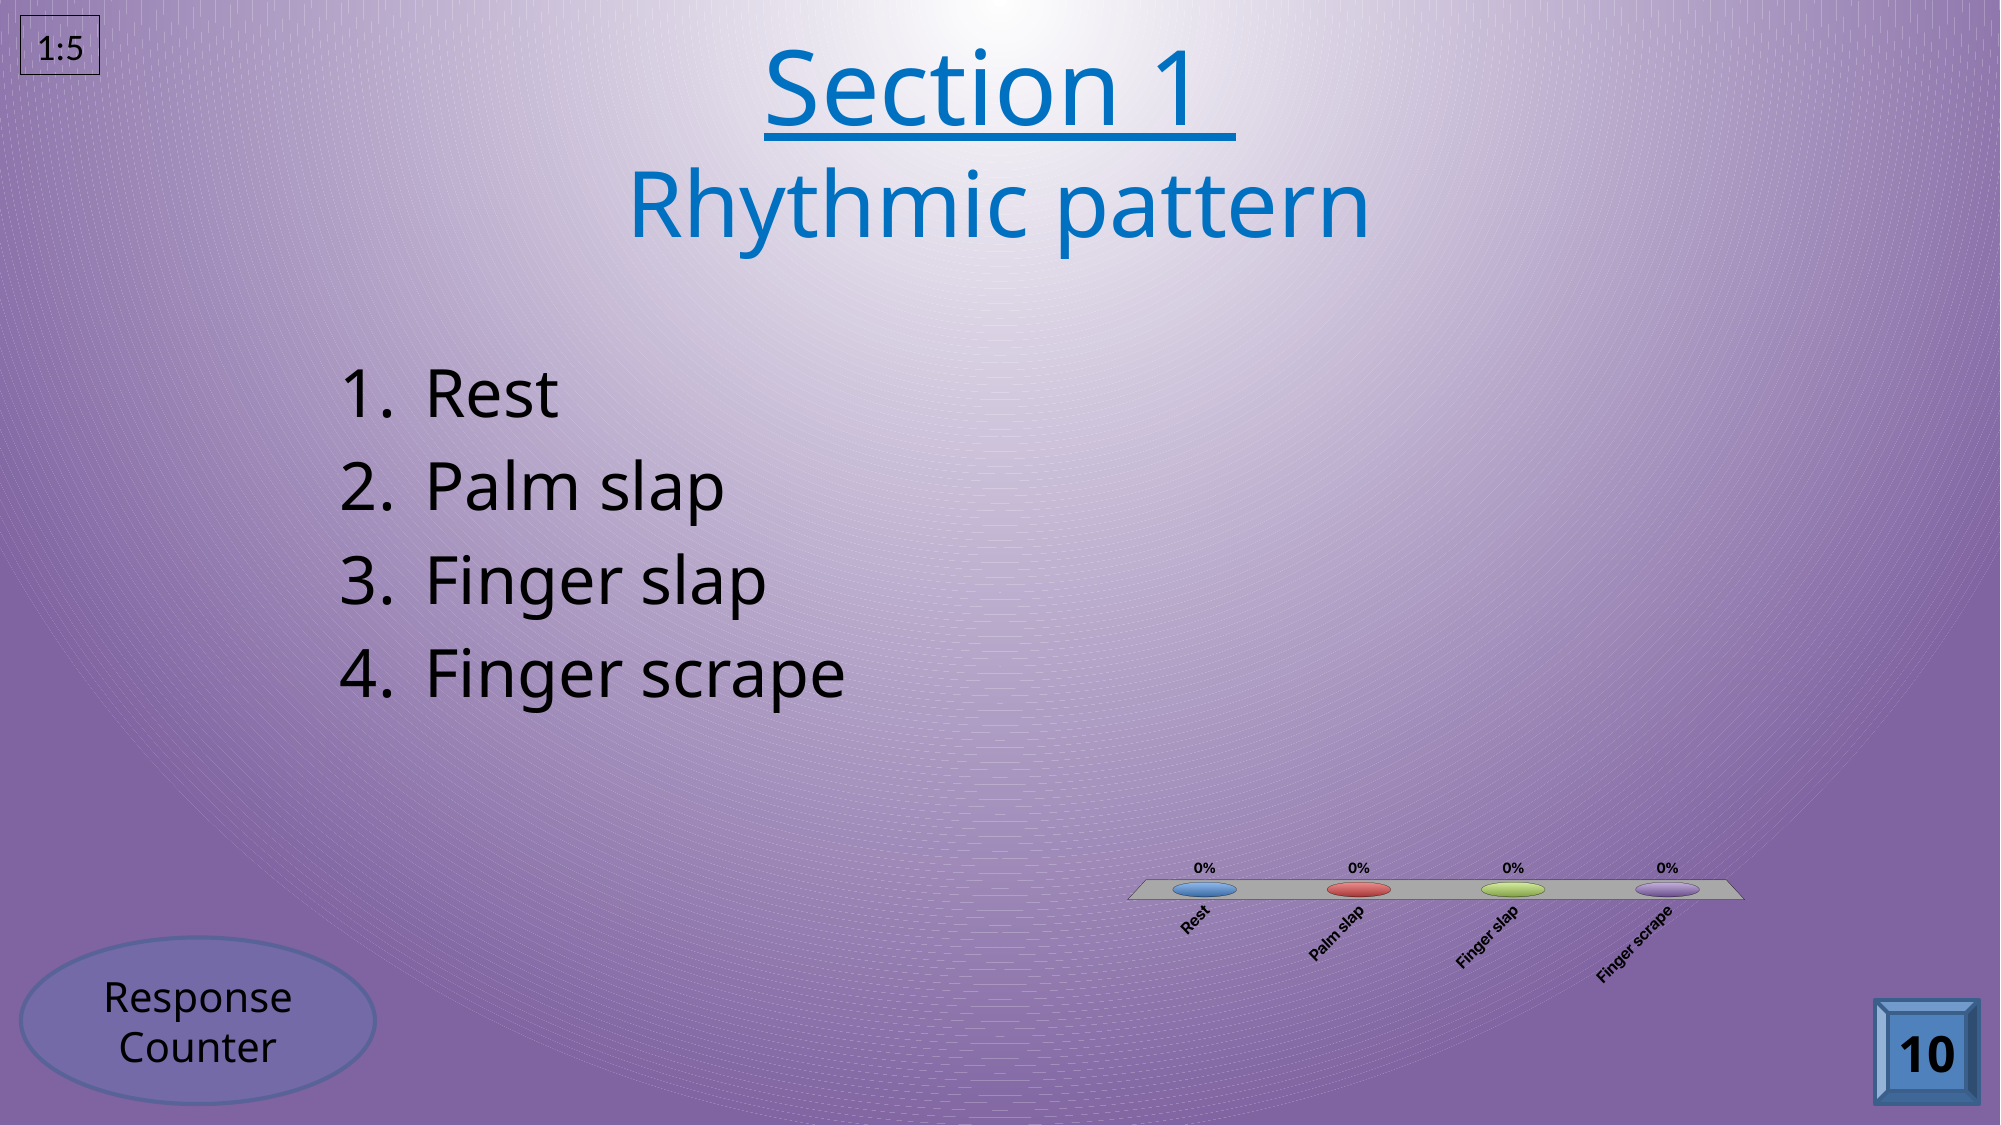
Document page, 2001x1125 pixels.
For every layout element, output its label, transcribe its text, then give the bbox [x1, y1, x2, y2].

text_box 1:5 [20, 15, 100, 75]
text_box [1874, 999, 1980, 1105]
text_box Response Counter [18, 935, 378, 1107]
list Rest Palm slap Finger slap Finger scrape [324, 343, 1000, 788]
picture [1126, 244, 1764, 988]
title Section 1 Rhythmic pattern [99, 45, 1900, 233]
